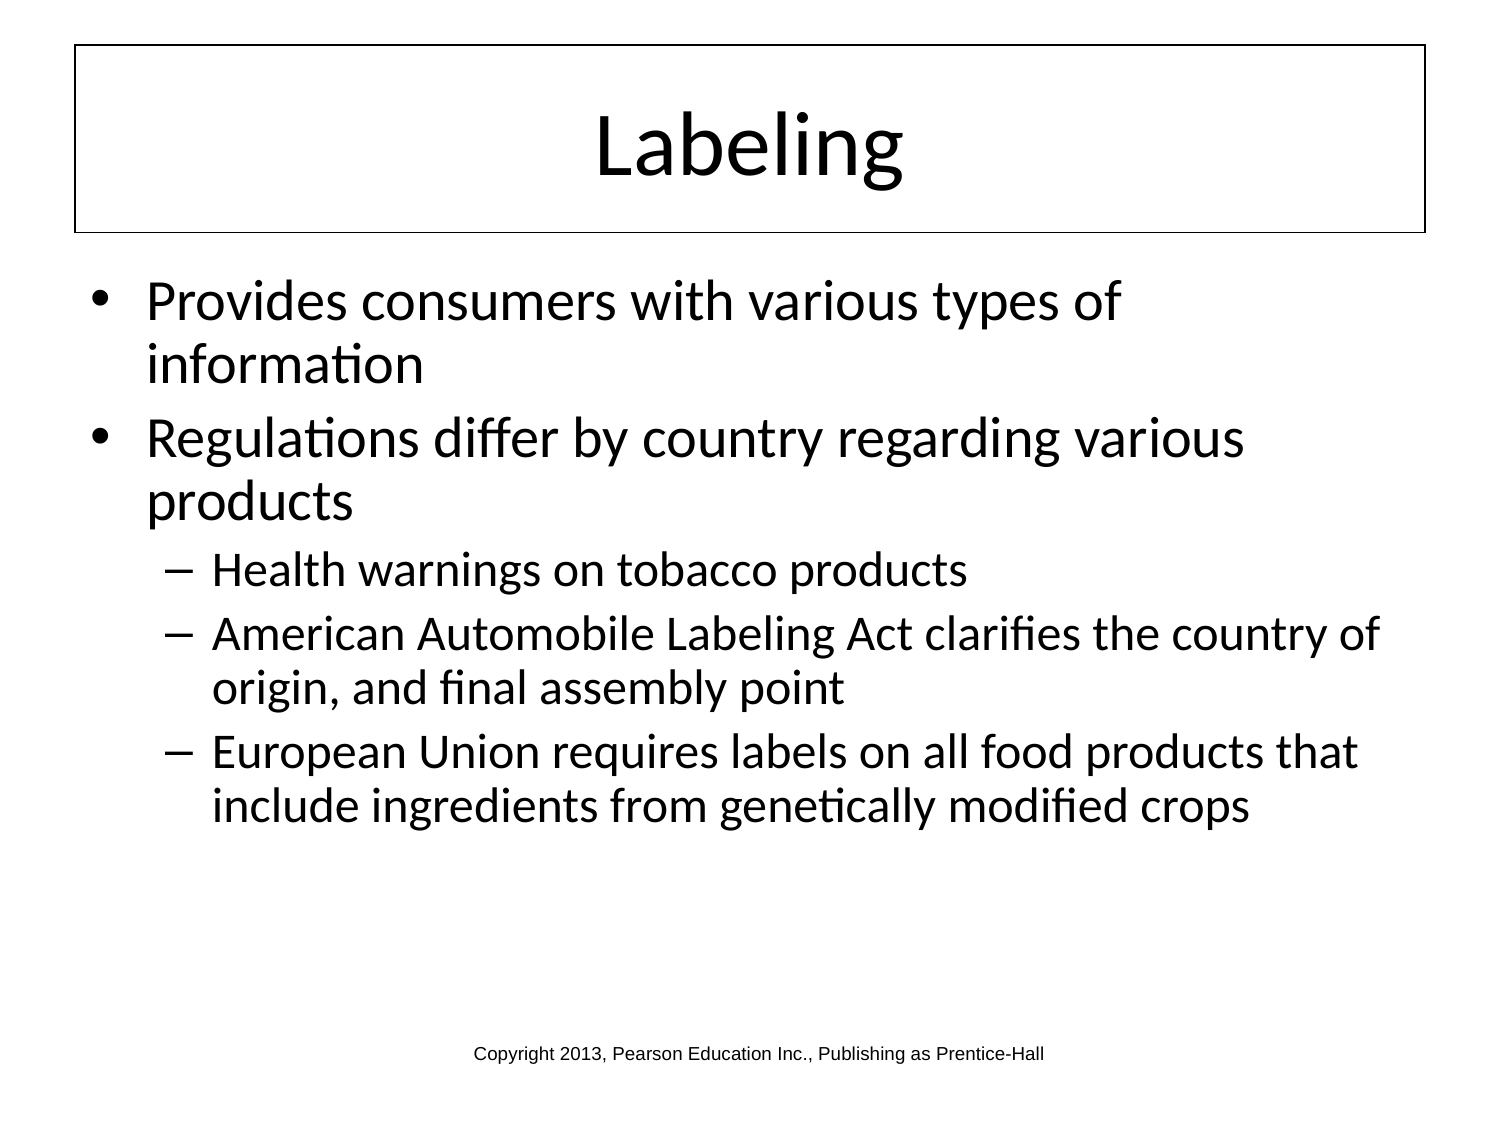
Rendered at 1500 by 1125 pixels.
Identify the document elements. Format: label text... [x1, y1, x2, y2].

list Provides consumers with various types of information Regulations differ by country regarding various products Health warnings on tobacco products American Automobile Labeling Act clarifies the country of origin, and final assembly point European Union requires labels on all food products that include ingredients from genetically modified crops [74, 262, 1426, 1006]
title Labeling [74, 44, 1426, 233]
text_box Copyright 2013, Pearson Education Inc., Publishing as Prentice-Hall [459, 1033, 1059, 1094]
